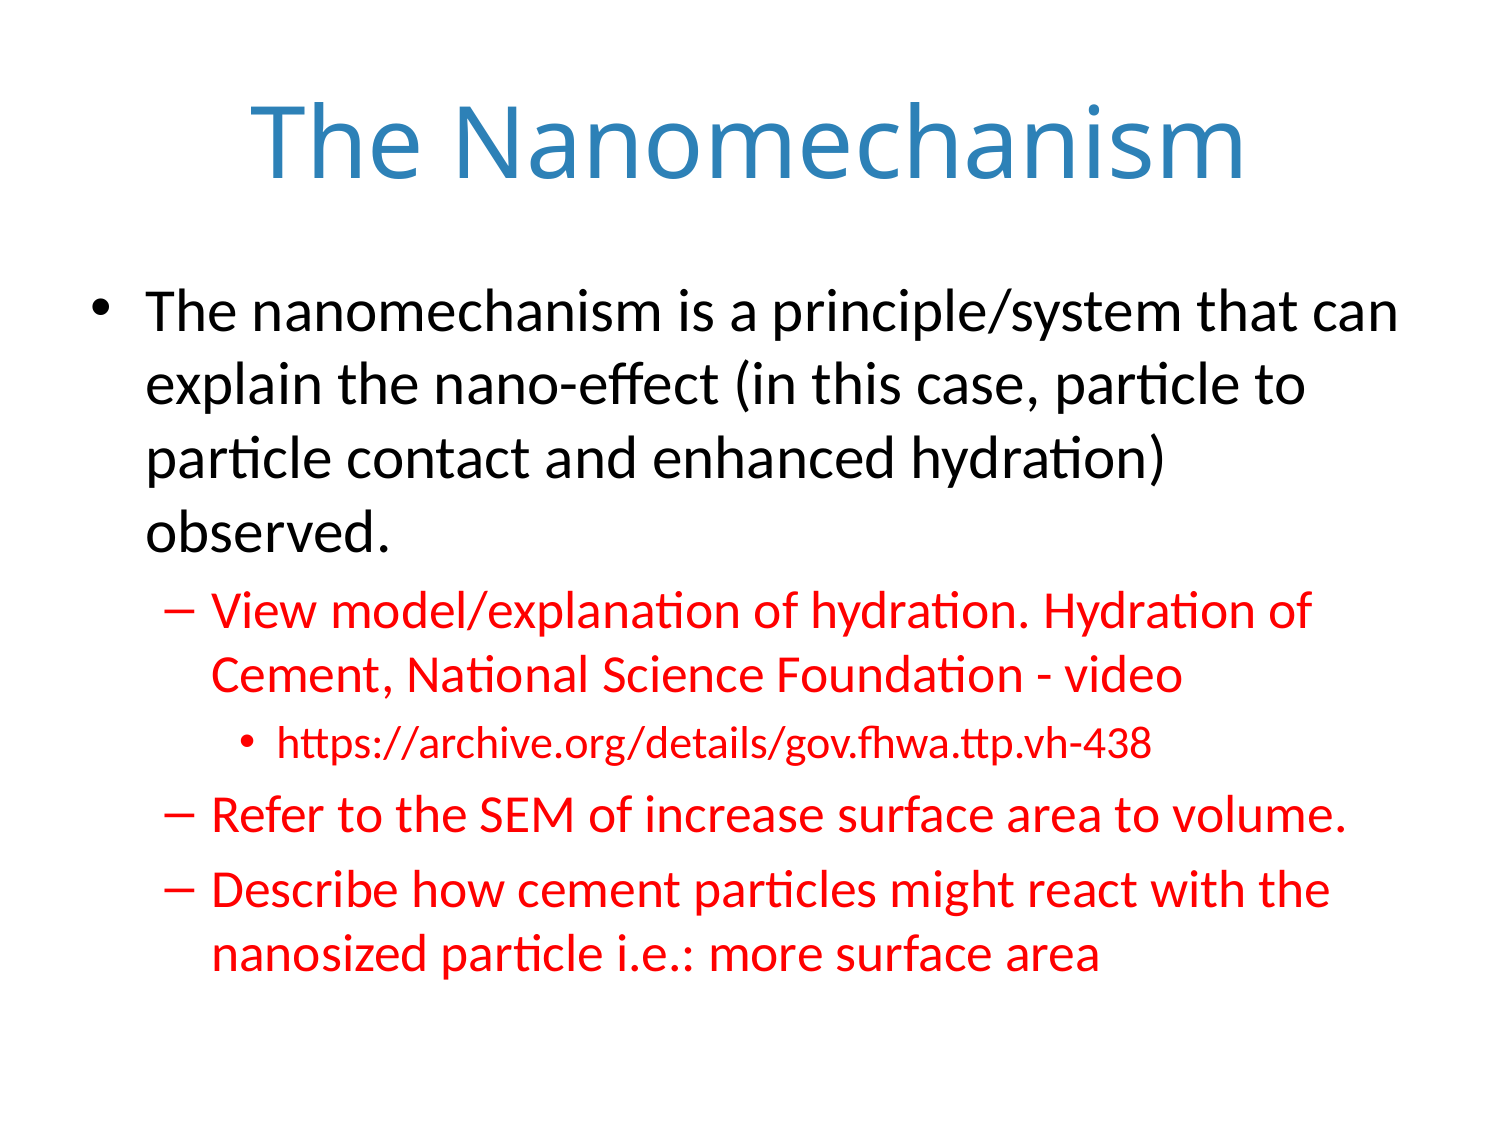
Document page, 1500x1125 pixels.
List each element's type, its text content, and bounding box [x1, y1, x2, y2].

list The nanomechanism is a principle/system that can explain the nano-effect (in this case, particle to particle contact and enhanced hydration) observed. View model/explanation of hydration. Hydration of Cement, National Science Foundation - video https://archive.org/details/gov.fhwa.ttp.vh-438 Refer to the SEM of increase surface area to volume. Describe how cement particles might react with the nanosized particle i.e.: more surface area [75, 262, 1425, 1005]
title The Nanomechanism [75, 45, 1425, 233]
